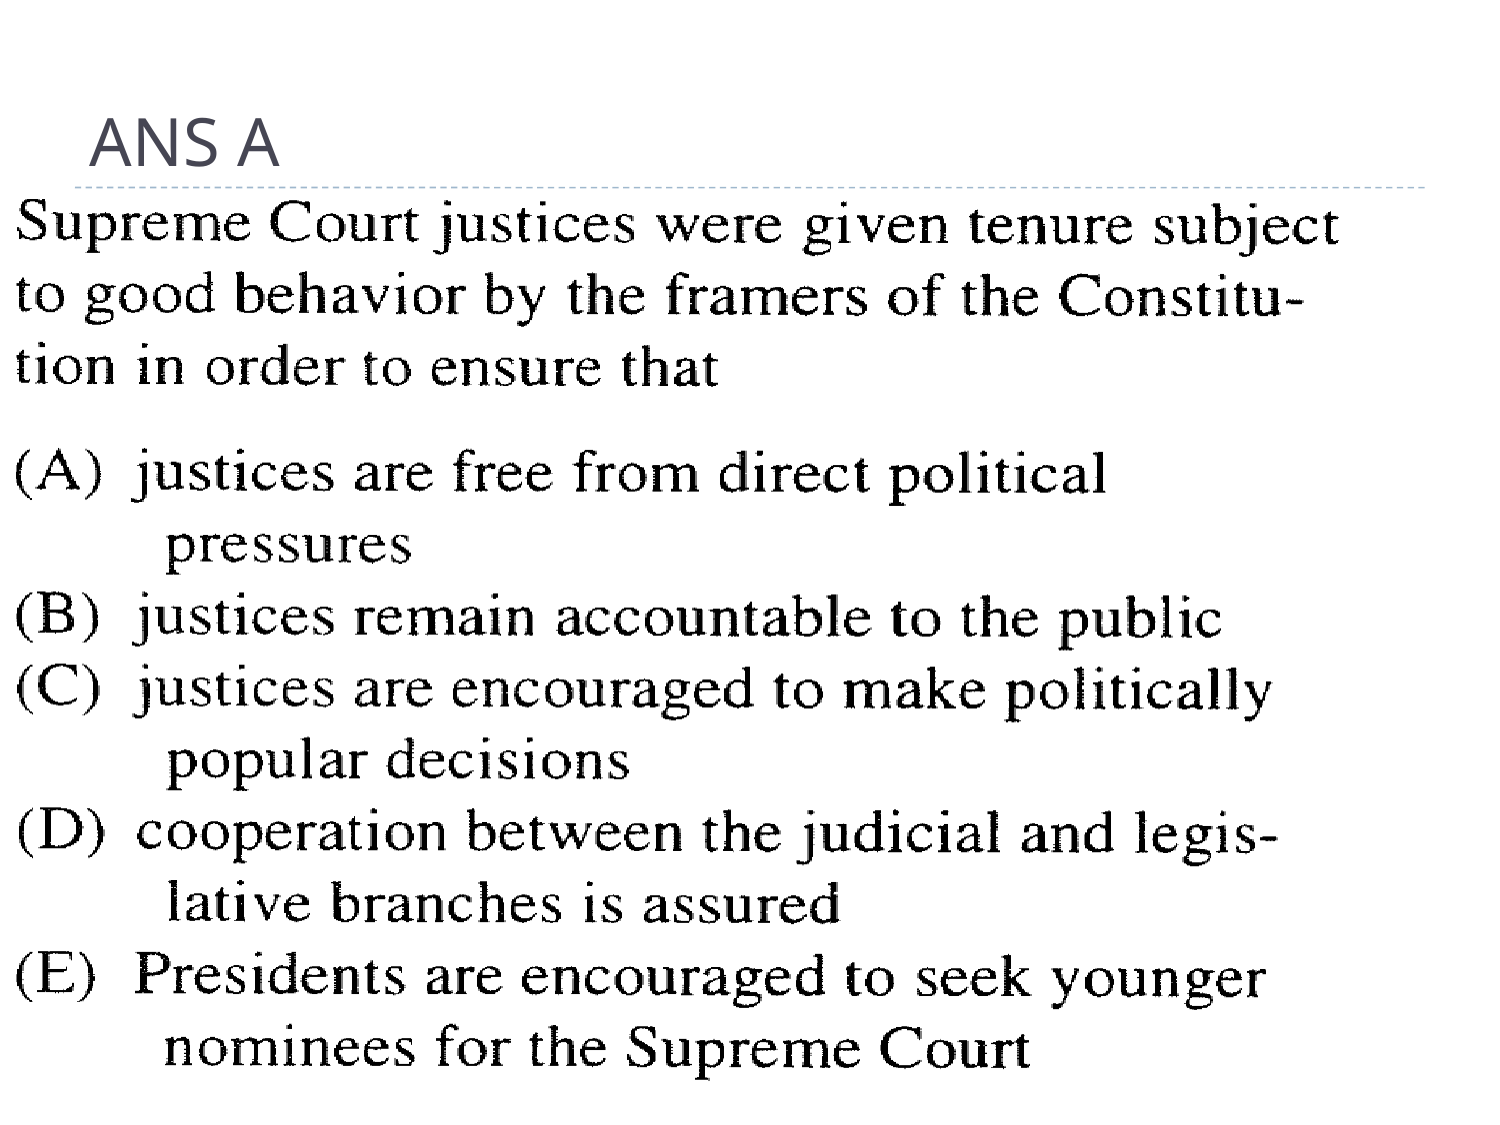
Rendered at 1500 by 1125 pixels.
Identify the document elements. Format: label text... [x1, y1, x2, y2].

title ANS A [75, 24, 1425, 188]
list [0, 199, 1500, 1125]
